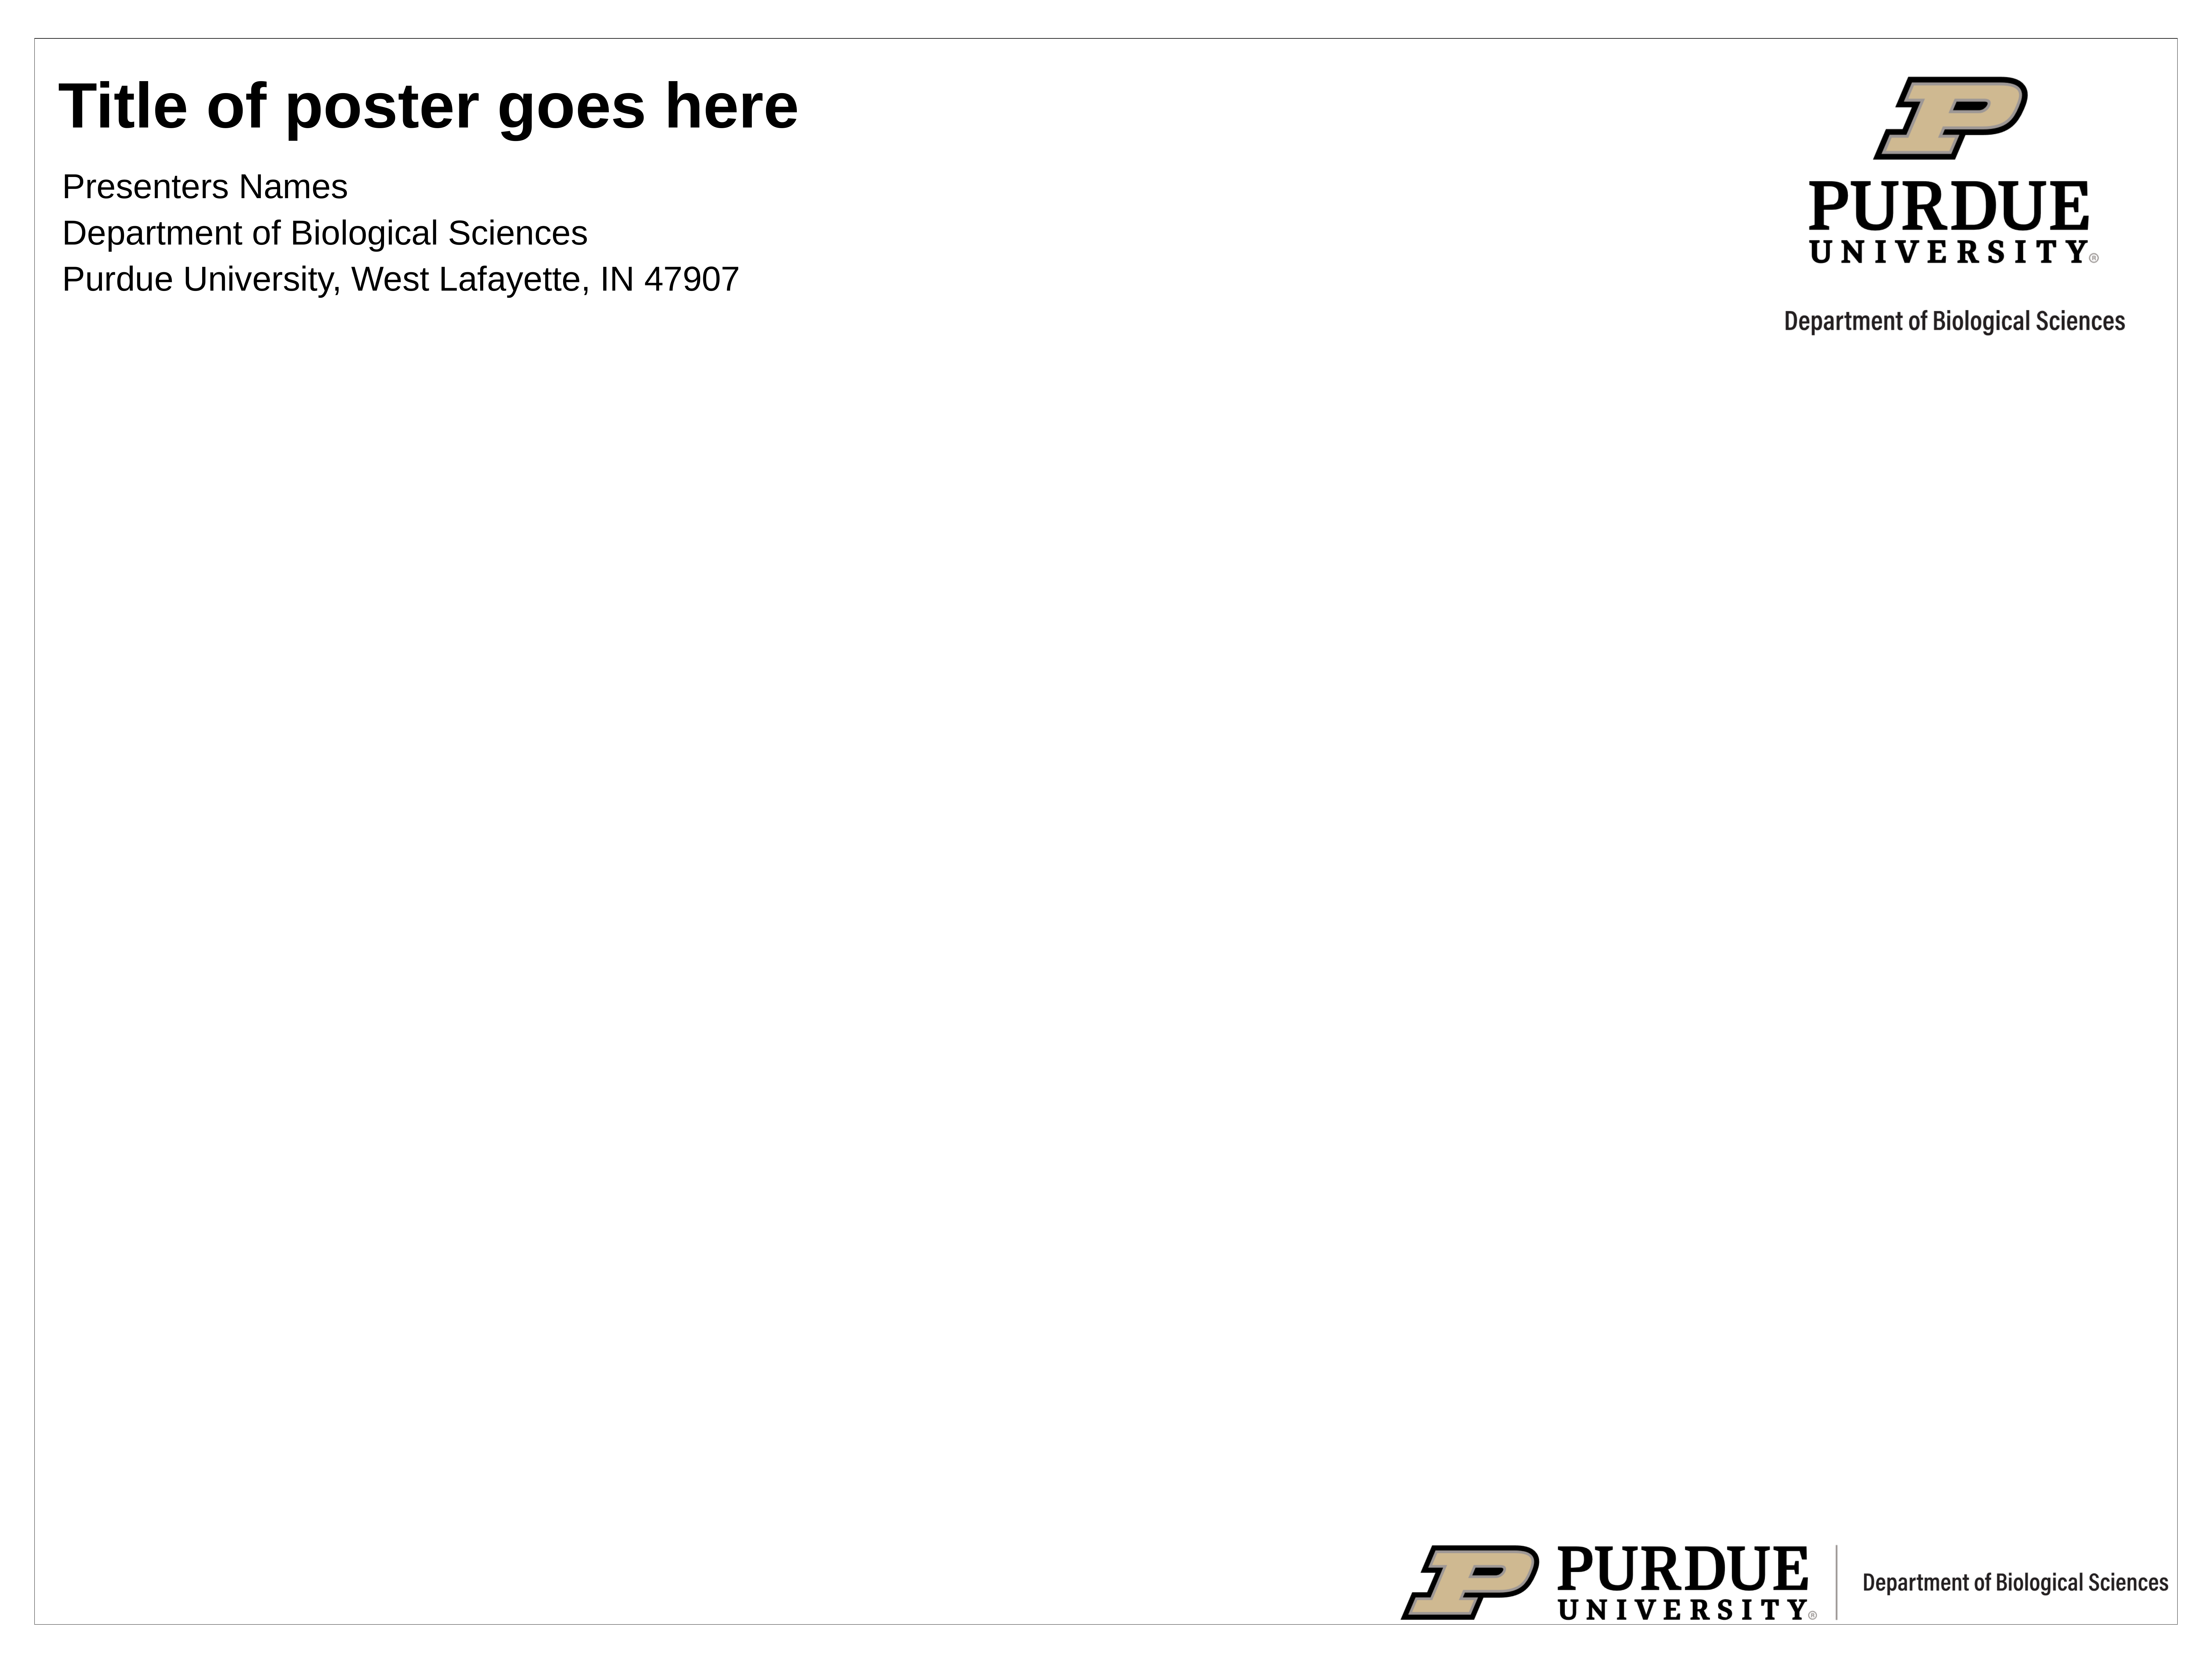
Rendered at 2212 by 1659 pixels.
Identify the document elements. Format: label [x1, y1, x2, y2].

picture [1751, 74, 2158, 396]
text_box [34, 38, 2178, 1625]
picture [1398, 1542, 2178, 1625]
